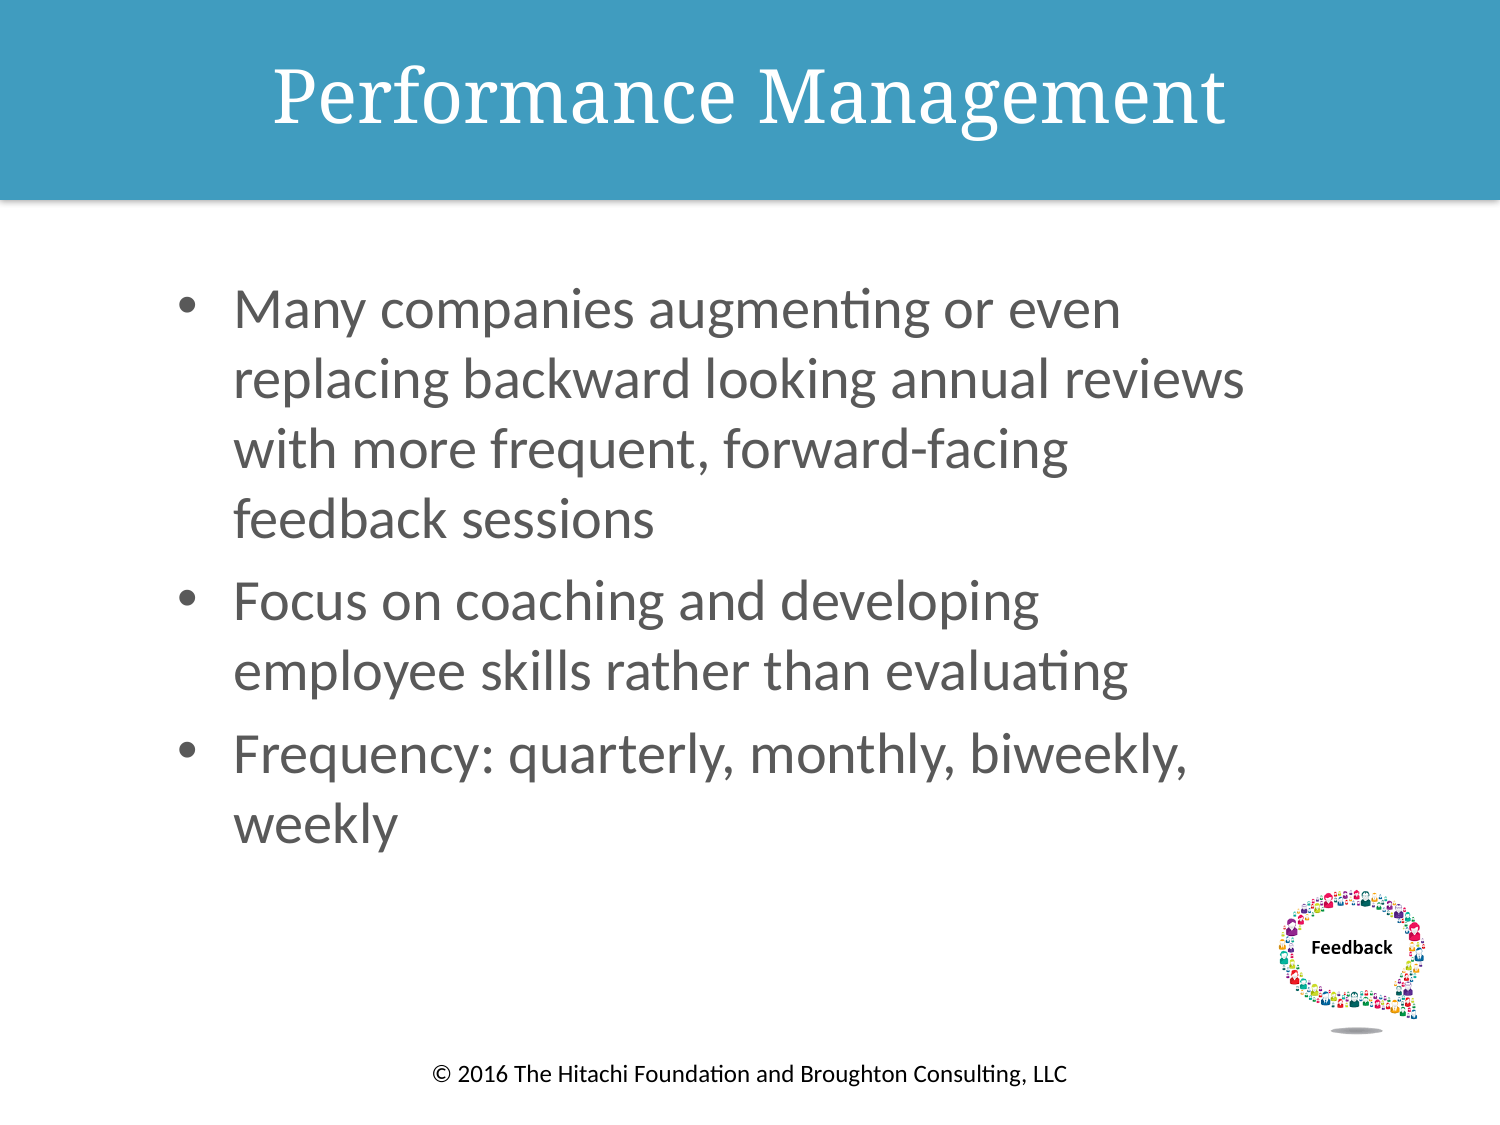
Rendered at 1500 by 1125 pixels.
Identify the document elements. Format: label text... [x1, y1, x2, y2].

picture [1274, 887, 1428, 1037]
title Performance Management [112, 24, 1388, 163]
text_box Many companies augmenting or even replacing backward looking annual reviews with more frequent, forward-facing feedback sessions Focus on coaching and developing employee skills rather than evaluating Frequency: quarterly, monthly, biweekly, weekly [87, 262, 1300, 1028]
